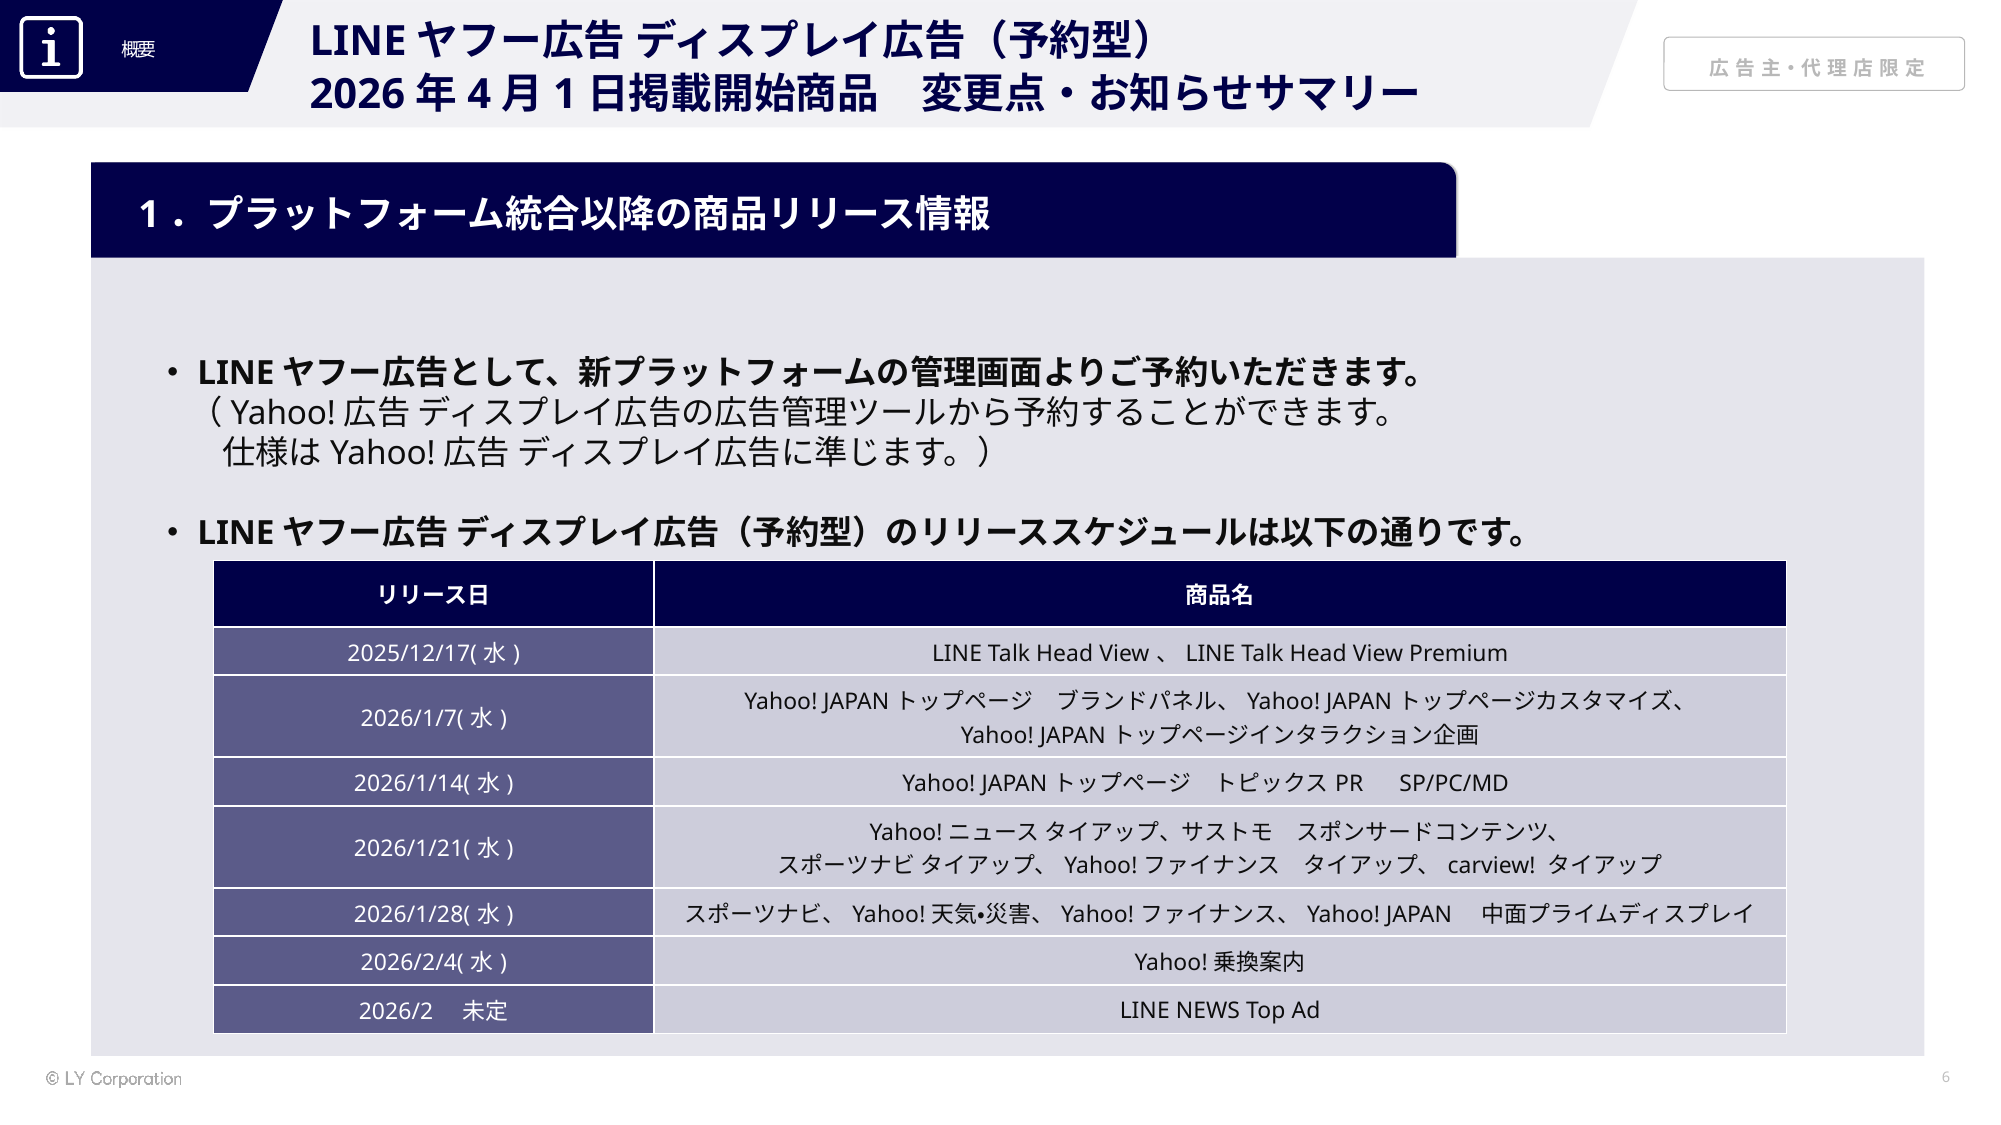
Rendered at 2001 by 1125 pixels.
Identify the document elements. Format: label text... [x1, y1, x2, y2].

text_box 1．プラットフォーム統合以降の商品リリース情報 [89, 160, 1458, 260]
text_box 概要 [97, 13, 180, 81]
picture [46, 1071, 181, 1088]
table_cell 2026/2/4(水) [214, 937, 653, 984]
table_cell LINE Talk Head View、LINE Talk Head View Premium [655, 628, 1786, 674]
table_cell 2026/1/7(水) [214, 676, 653, 756]
table_cell 2026/1/14(水) [214, 758, 653, 805]
list LINEヤフー広告 ディスプレイ広告（予約型） 2026年4月1日掲載開始商品 変更点・お知らせサマリー [309, 41, 1645, 97]
table_cell Yahoo! JAPANトップページ トピックスPR SP/PC/MD [655, 758, 1786, 805]
table_cell 2026/1/28(水) [214, 889, 653, 935]
table_cell Yahoo!乗換案内 [655, 937, 1786, 984]
table_cell スポーツナビ、Yahoo!天気・災害、Yahoo!ファイナンス、Yahoo! JAPAN 中面プライムディスプレイ [655, 889, 1786, 935]
table_header リリース日 [214, 561, 653, 626]
table_cell 2025/12/17(水) [214, 628, 653, 674]
text_box ・LINEヤフー広告として、新プラットフォームの管理画面よりご予約いただきます。 （Yahoo!広告 ディスプレイ広告の広告管理ツールから予約することができます。 仕様はYahoo!広告 ディスプレイ広告に準じます。） ・LINEヤフー広告 ディスプレイ広告（予約型）のリリーススケジュールは以下の通りです。 [91, 257, 1925, 1056]
table_cell 2026/1/21(水) [214, 807, 653, 887]
table_header 商品名 [655, 561, 1786, 626]
table_cell Yahoo! JAPANトップページ ブランドパネル、Yahoo! JAPANトップページカスタマイズ、 Yahoo! JAPANトップページインタラクション企画 [655, 676, 1786, 756]
table_cell Yahoo!ニュース タイアップ、サストモ スポンサードコンテンツ、 スポーツナビ タイアップ、Yahoo!ファイナンス タイアップ、carview! タイアップ [655, 807, 1786, 887]
table_cell LINE NEWS Top Ad [655, 986, 1786, 1033]
picture [8, 4, 92, 88]
table_cell 2026/2 未定 [214, 986, 653, 1033]
